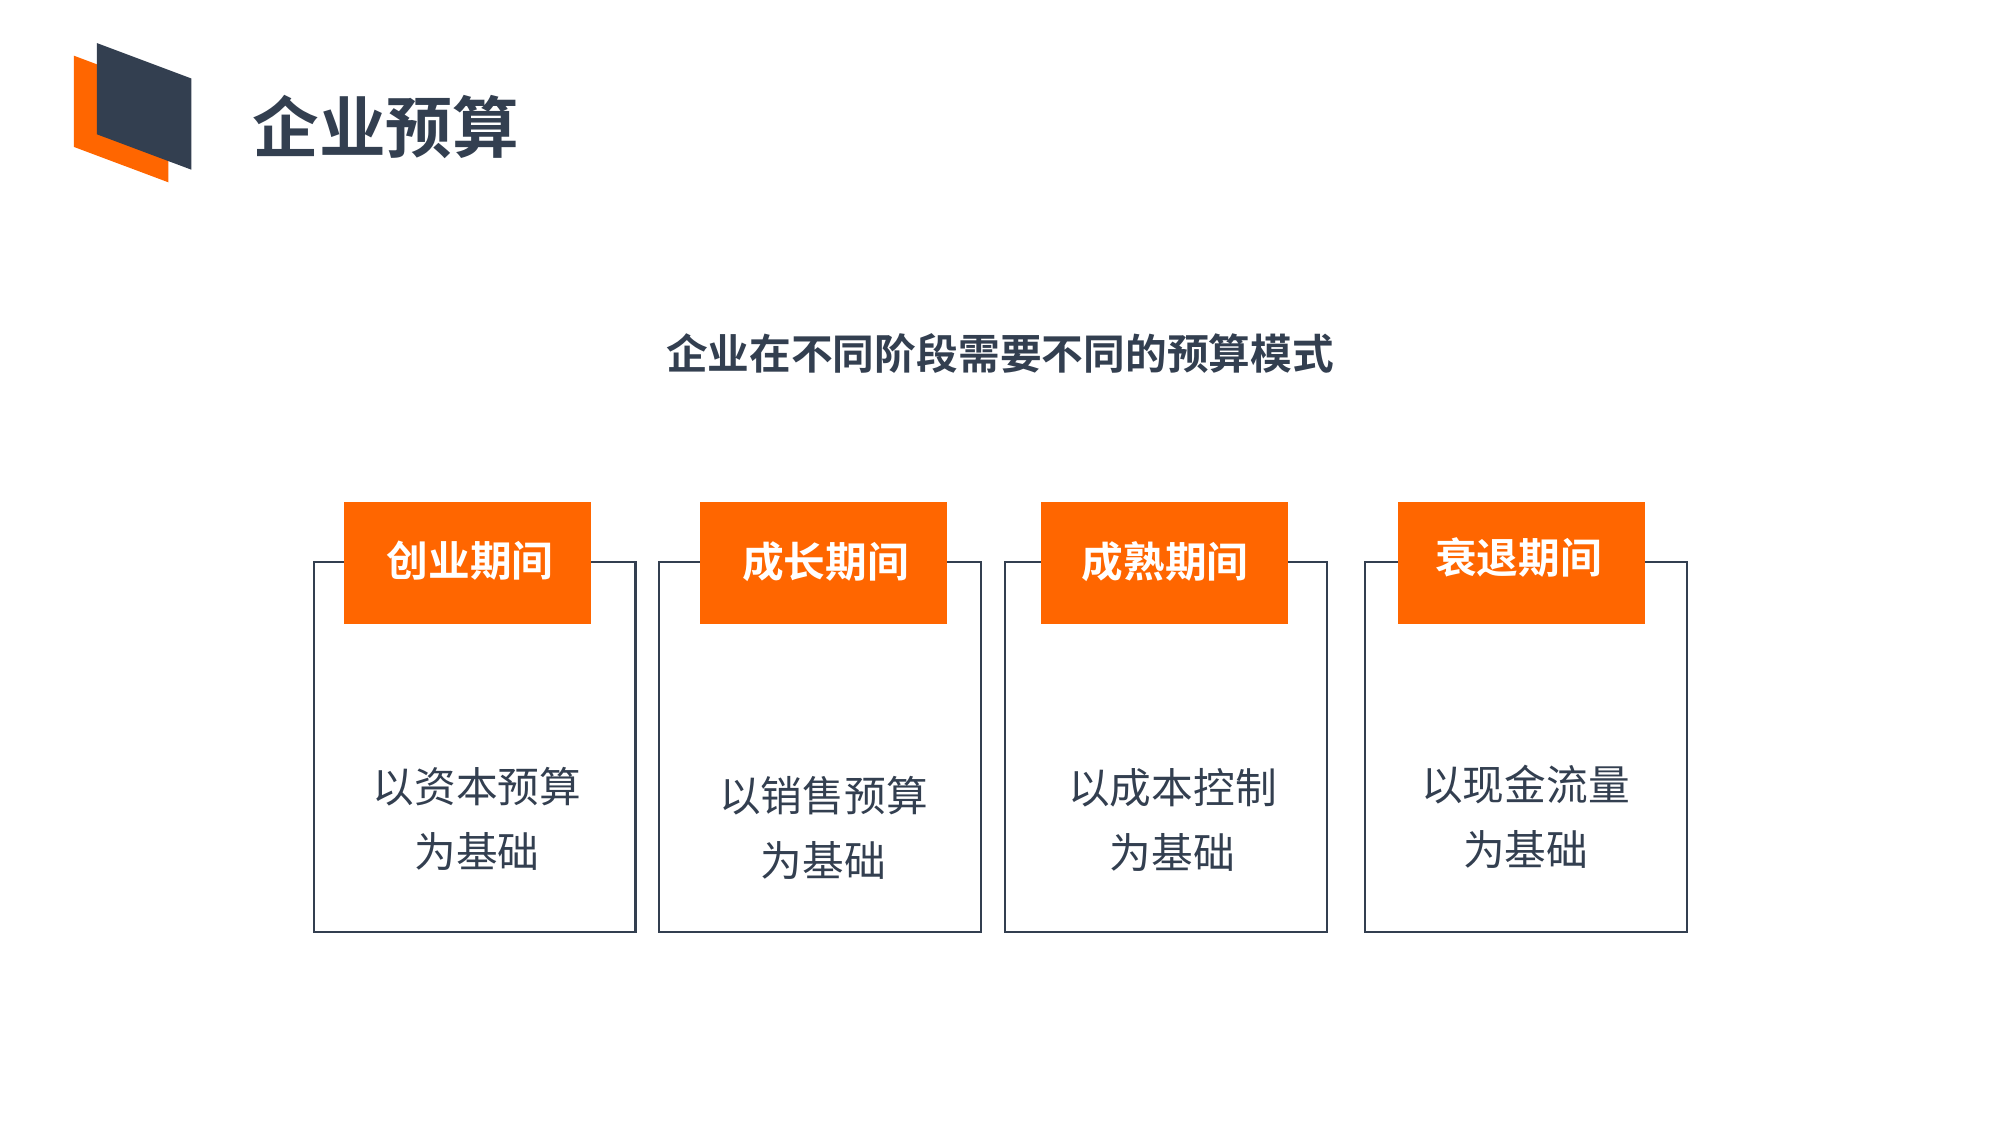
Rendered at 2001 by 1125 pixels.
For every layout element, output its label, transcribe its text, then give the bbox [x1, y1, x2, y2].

text_box [1364, 561, 1688, 933]
text_box [658, 561, 982, 933]
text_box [1016, 501, 1323, 853]
text_box 企业预算 [237, 43, 626, 218]
text_box [313, 561, 637, 933]
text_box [73, 42, 192, 183]
text_box 以成本控制为基础 [1048, 853, 1296, 885]
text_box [670, 501, 977, 853]
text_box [1368, 498, 1675, 849]
text_box [1004, 561, 1328, 933]
text_box 以资本预算为基础 [353, 852, 601, 884]
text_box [319, 500, 626, 852]
text_box 以现金流量为基础 [1402, 849, 1650, 881]
text_box 企业在不同阶段需要不同的预算模式 [500, 320, 1500, 385]
text_box 以销售预算为基础 [700, 853, 947, 892]
